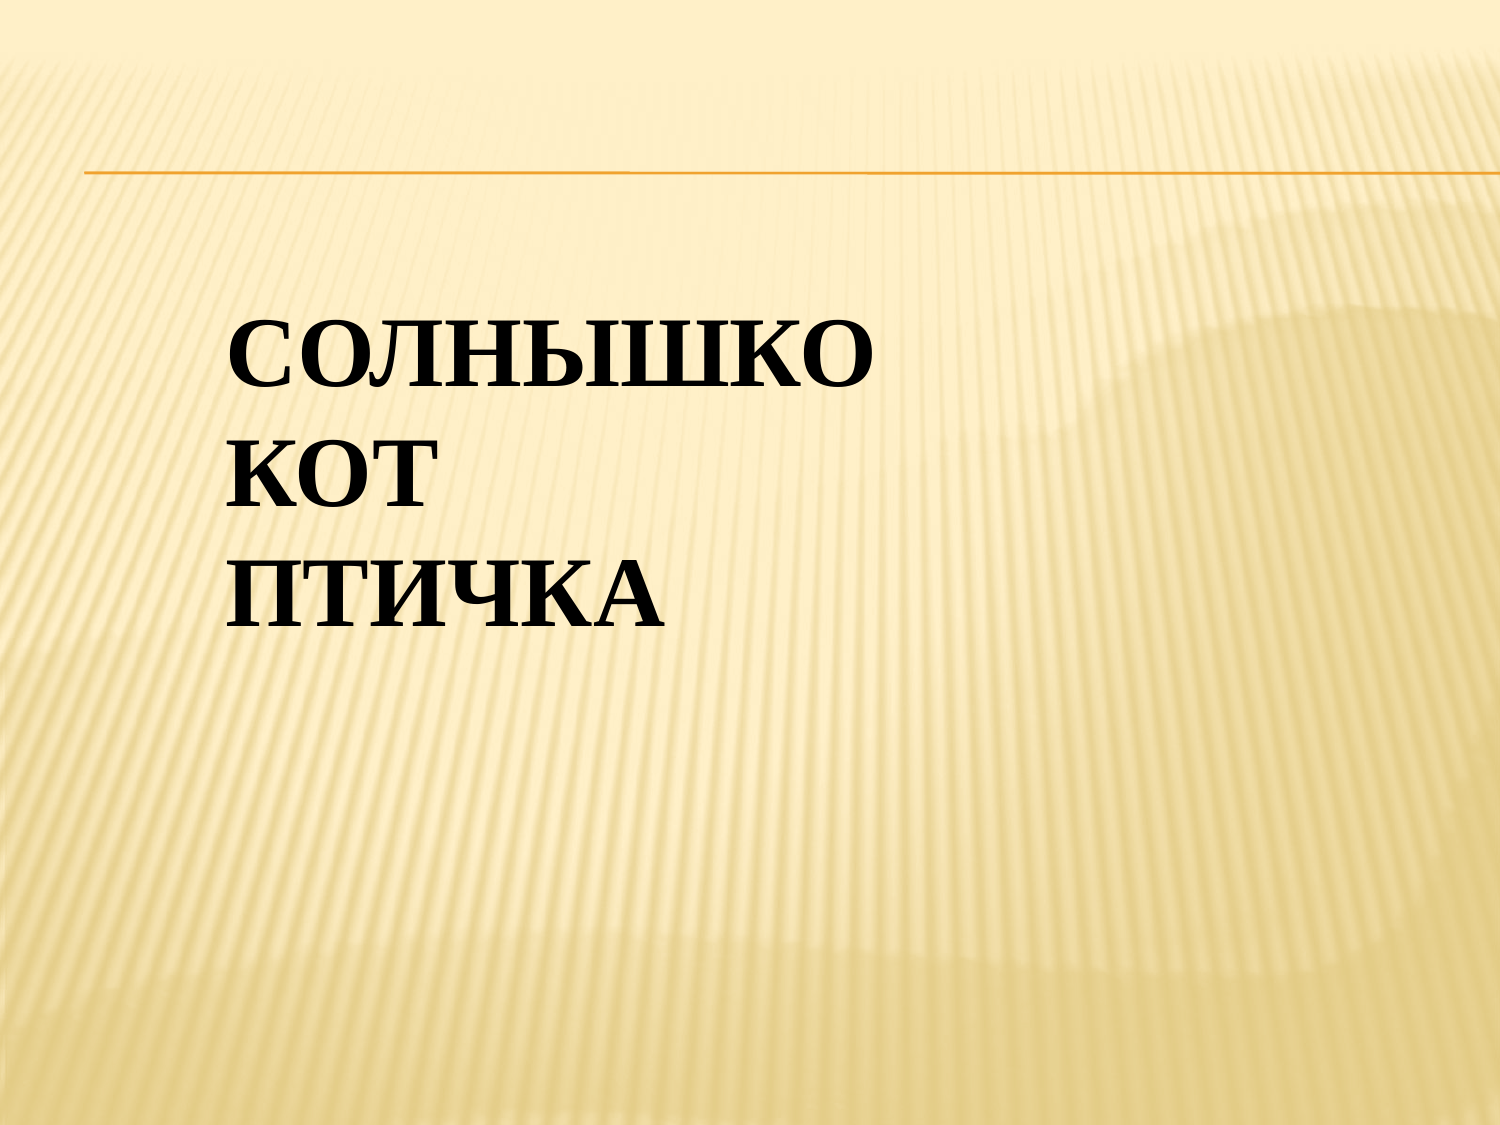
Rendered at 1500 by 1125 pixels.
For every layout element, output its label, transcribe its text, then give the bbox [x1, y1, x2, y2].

text_box СОЛНЫШКО КОТ ПТИЧКА [210, 278, 893, 654]
